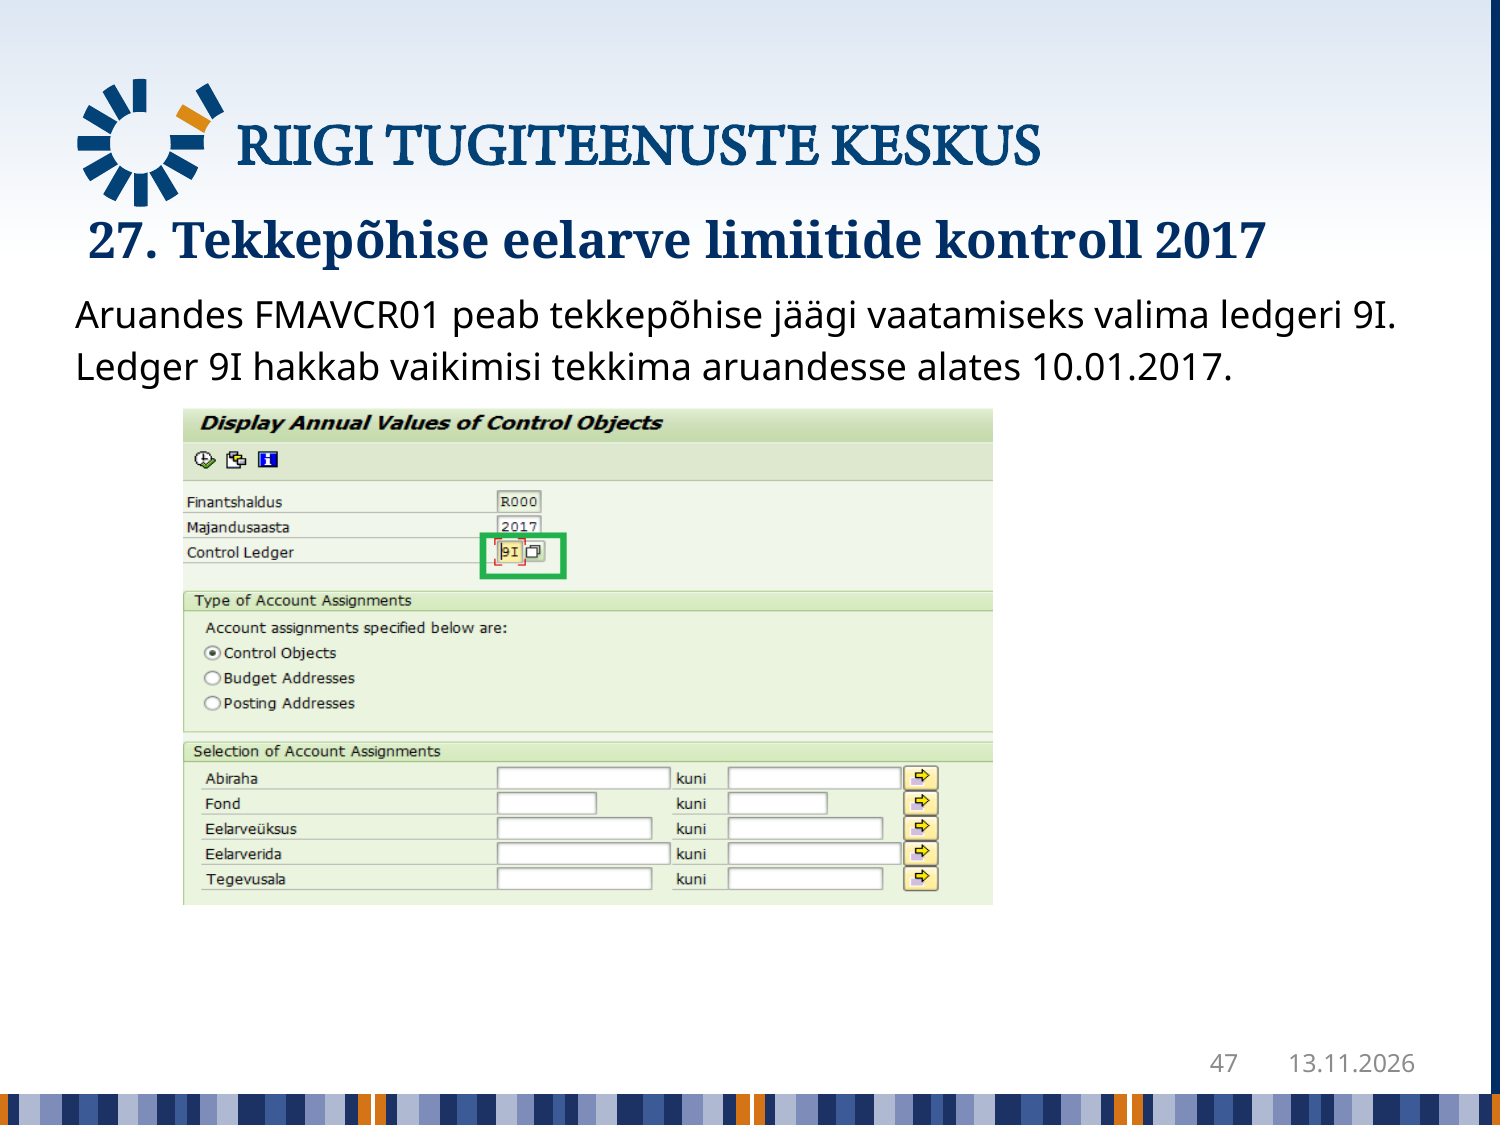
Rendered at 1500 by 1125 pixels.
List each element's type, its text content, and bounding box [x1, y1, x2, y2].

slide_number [1269, 1035, 1431, 1095]
title 27. Tekkepõhise eelarve limiitide kontroll 2017 [88, 208, 1439, 290]
picture [182, 408, 993, 906]
list Aruandes FMAVCR01 peab tekkepõhise jäägi vaatamiseks valima ledgeri 9I. Ledger 9I hakkab vaikimisi tekkima aruandesse alates 10.01.2017. [75, 290, 1425, 1012]
slide_number 47 [1139, 1035, 1254, 1095]
